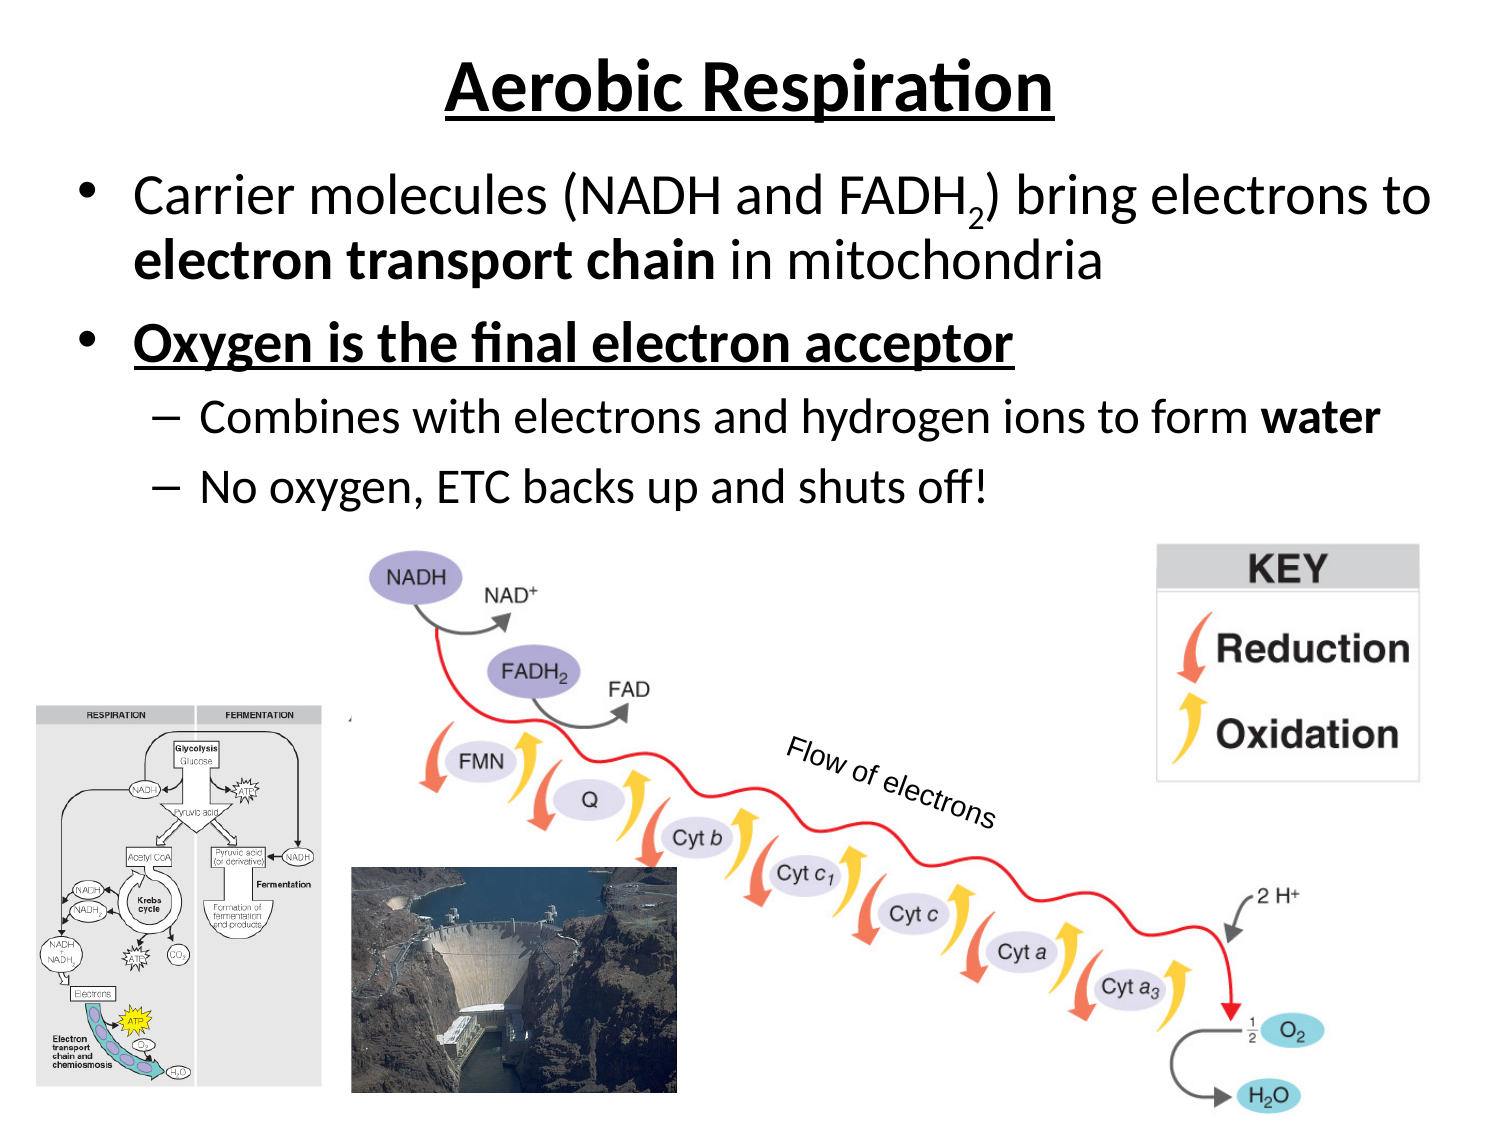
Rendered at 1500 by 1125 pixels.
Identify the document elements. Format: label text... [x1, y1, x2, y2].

title Aerobic Respiration [0, 0, 1500, 163]
list Carrier molecules (NADH and FADH2) bring electrons to electron transport chain in mitochondria Oxygen is the final electron acceptor Combines with electrons and hydrogen ions to form water No oxygen, ETC backs up and shuts off! [62, 149, 1450, 975]
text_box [358, 532, 1427, 1125]
picture [29, 674, 677, 1093]
